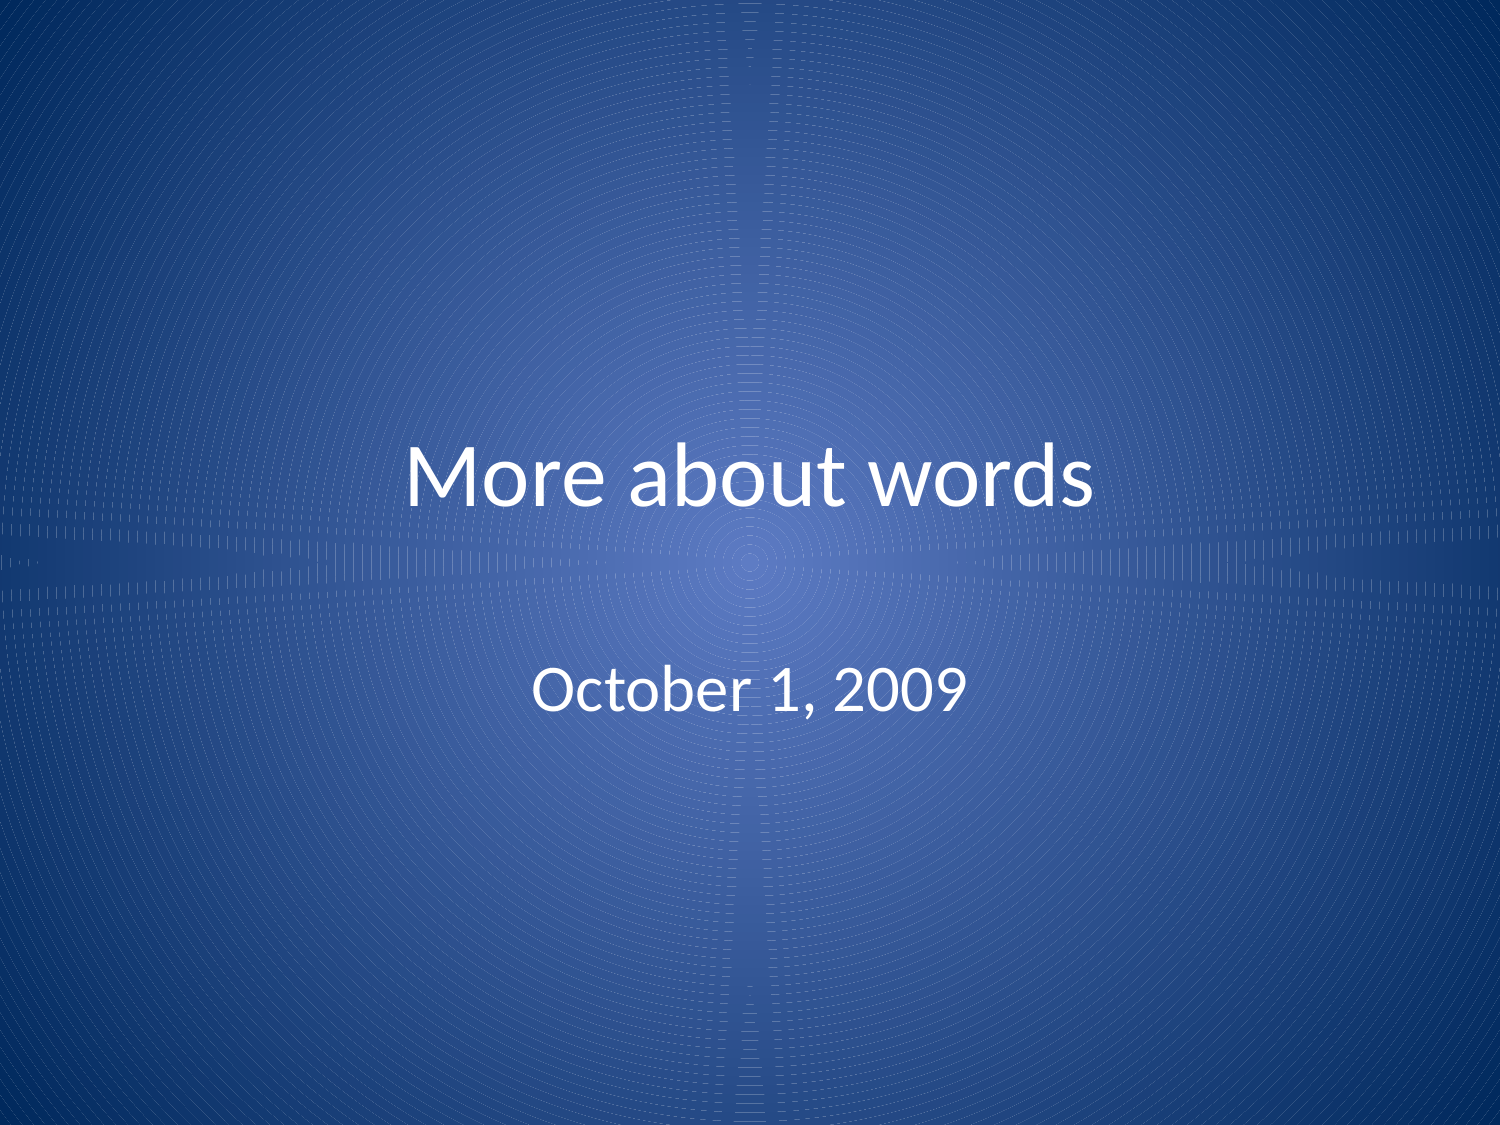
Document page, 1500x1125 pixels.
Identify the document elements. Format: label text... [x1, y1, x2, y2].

subtitle October 1, 2009 [225, 637, 1275, 925]
title More about words [112, 349, 1388, 591]
